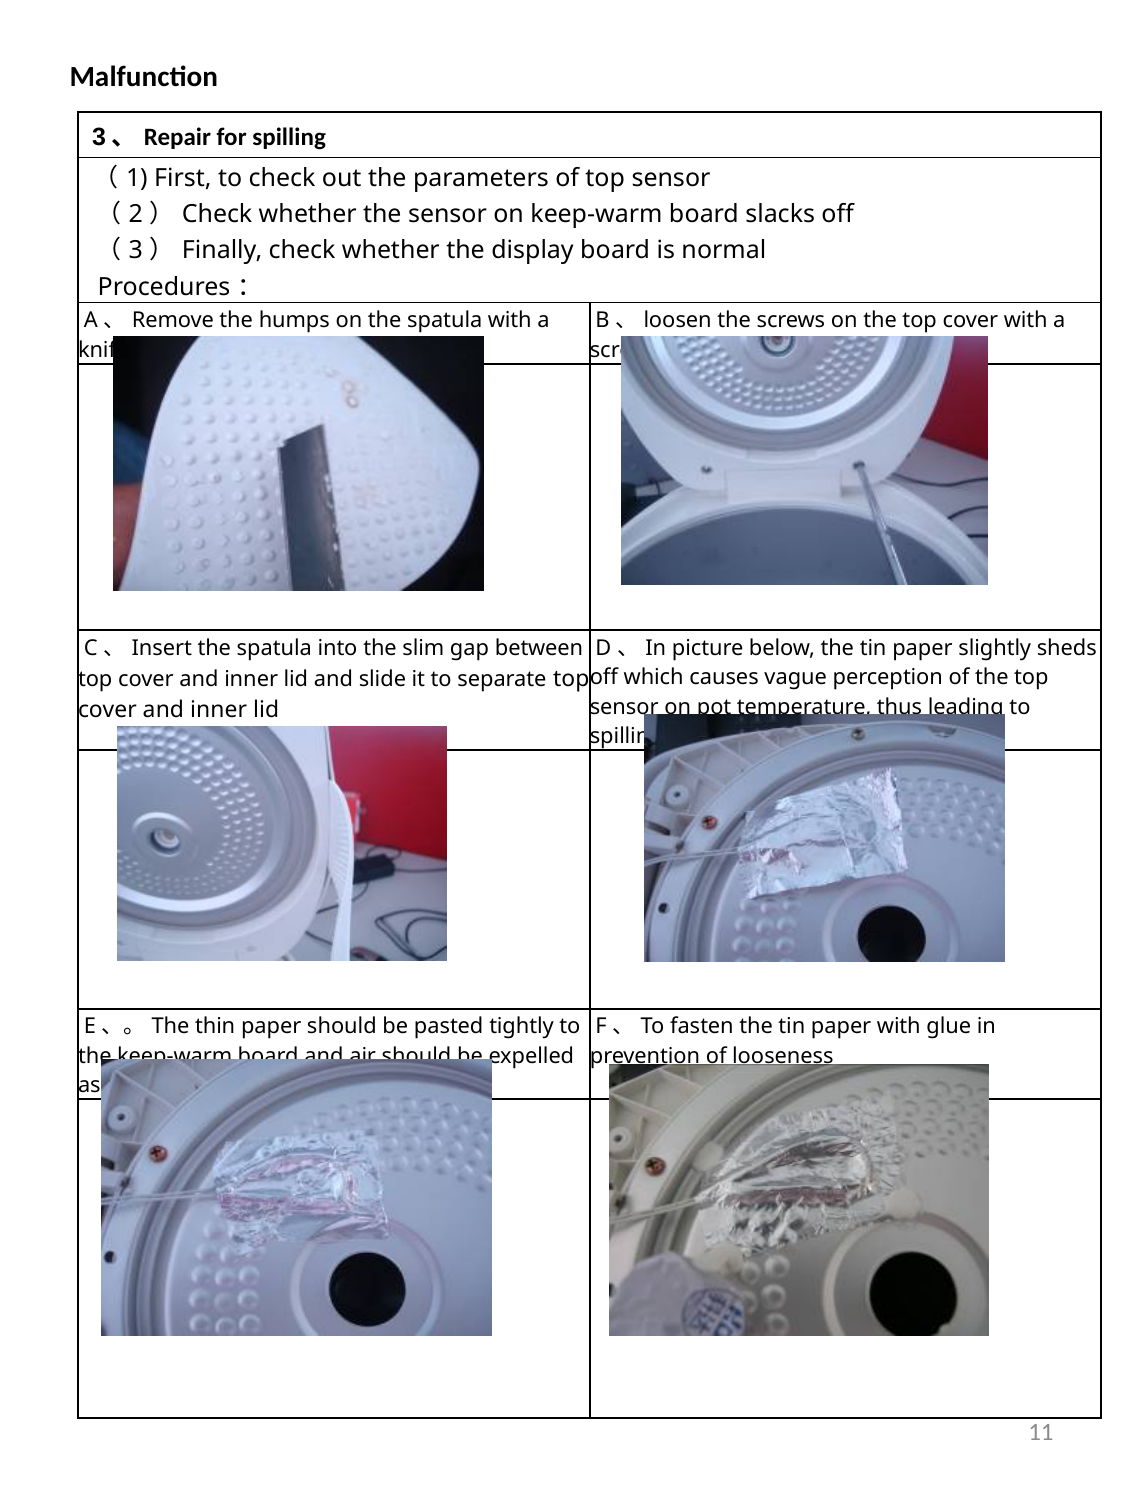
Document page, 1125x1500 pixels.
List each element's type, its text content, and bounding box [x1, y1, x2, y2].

table_cell F、To fasten the tin paper with glue in prevention of looseness [591, 1010, 1100, 1098]
picture [621, 336, 988, 585]
picture [116, 726, 448, 962]
table_cell D、In picture below, the tin paper slightly sheds off which causes vague perception of the top sensor on pot temperature, thus leading to spilling [591, 631, 1100, 749]
table_cell [591, 365, 1100, 629]
picture [644, 714, 1006, 962]
table_cell [79, 365, 589, 629]
table_cell （1) First, to check out the parameters of top sensor （2）Check whether the sensor on keep-warm board slacks off （3）Finally, check whether the display board is normal Procedures： [79, 158, 1100, 302]
picture [609, 1063, 990, 1337]
table_cell A、Remove the humps on the spatula with a knife to avoid danger of scratches. [79, 303, 589, 363]
table_cell B、loosen the screws on the top cover with a screw-driver [591, 303, 1100, 363]
title Malfunction [54, 52, 1068, 106]
table_cell C、Insert the spatula into the slim gap between top cover and inner lid and slide it to separate top cover and inner lid [79, 631, 589, 749]
slide_number 11 [806, 1390, 1069, 1471]
table_cell [591, 751, 1100, 1008]
picture [113, 336, 484, 591]
table_cell [79, 751, 589, 1008]
table_header 3、Repair for spilling [79, 113, 1100, 157]
table_cell [591, 1100, 1100, 1417]
picture [101, 1059, 492, 1337]
table_cell E、。The thin paper should be pasted tightly to the keep-warm board and air should be expelled as much as possible [79, 1010, 589, 1098]
table_cell [79, 1100, 589, 1417]
